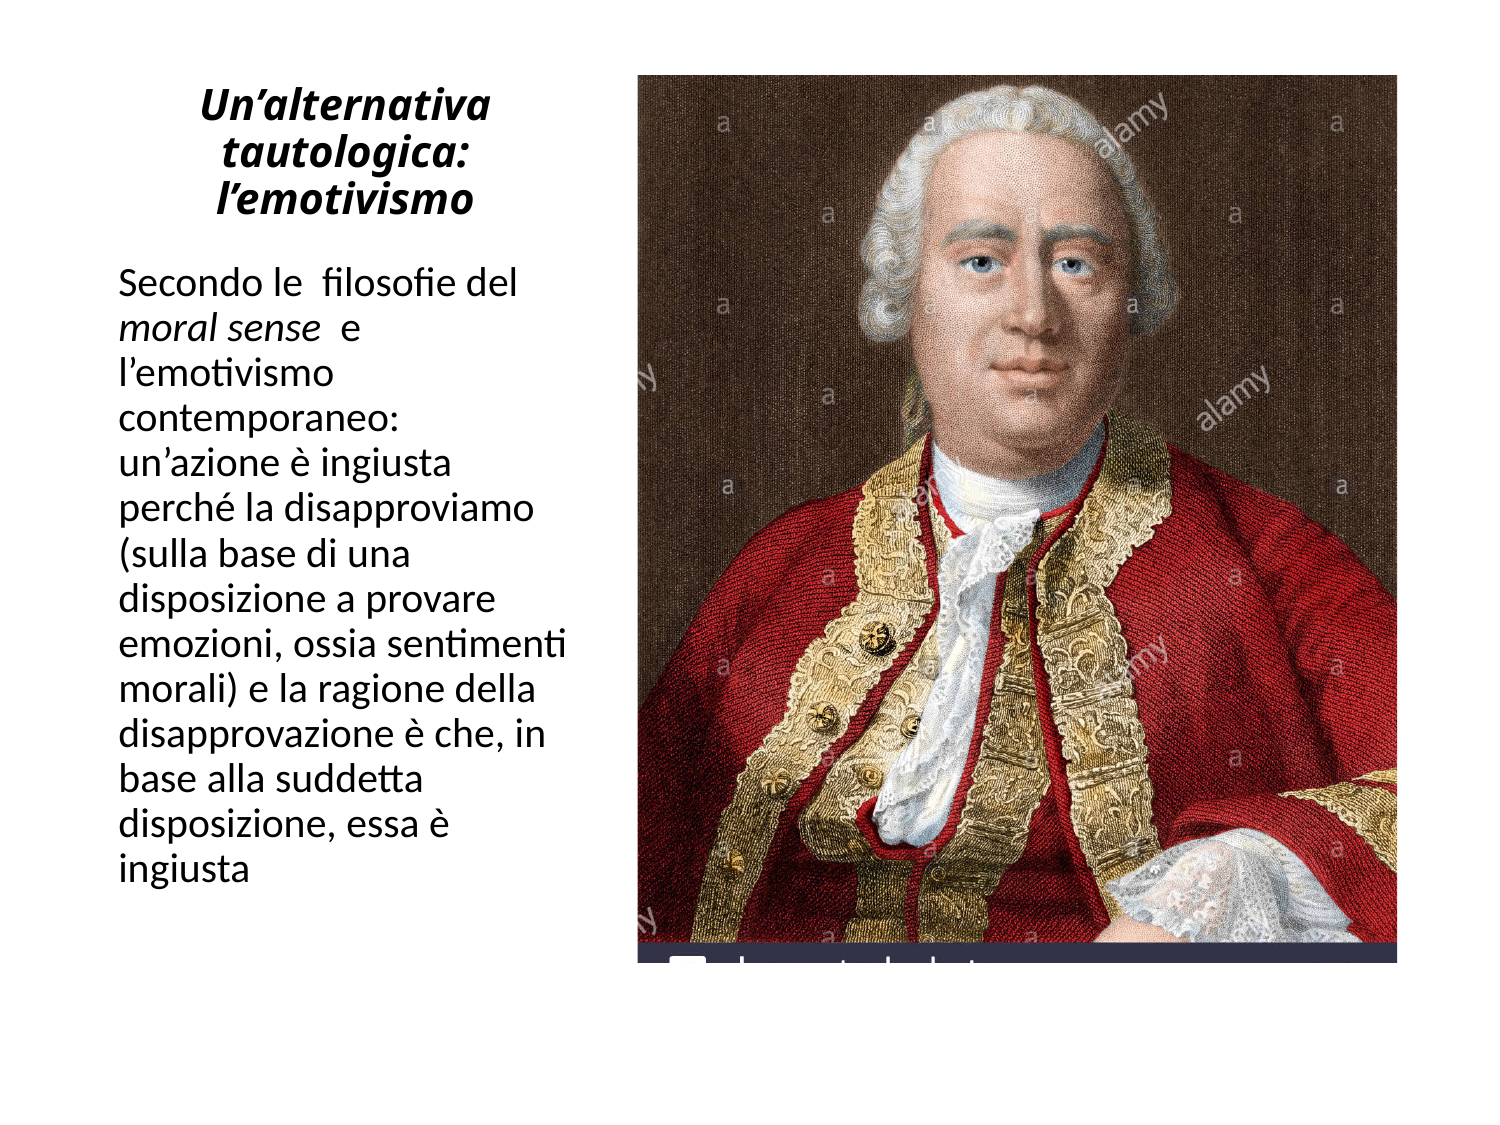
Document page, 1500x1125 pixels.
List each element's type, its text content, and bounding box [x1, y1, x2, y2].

picture [637, 74, 1398, 963]
title Un’alternativa tautologica: l’emotivismo [103, 75, 588, 232]
list Secondo le filosofie del moral sense e l’emotivismo contemporaneo: un’azione è ingiusta perché la disapproviamo (sulla base di una disposizione a provare emozioni, ossia sentimenti morali) e la ragione della disapprovazione è che, in base alla suddetta disposizione, essa è ingiusta [103, 253, 588, 963]
